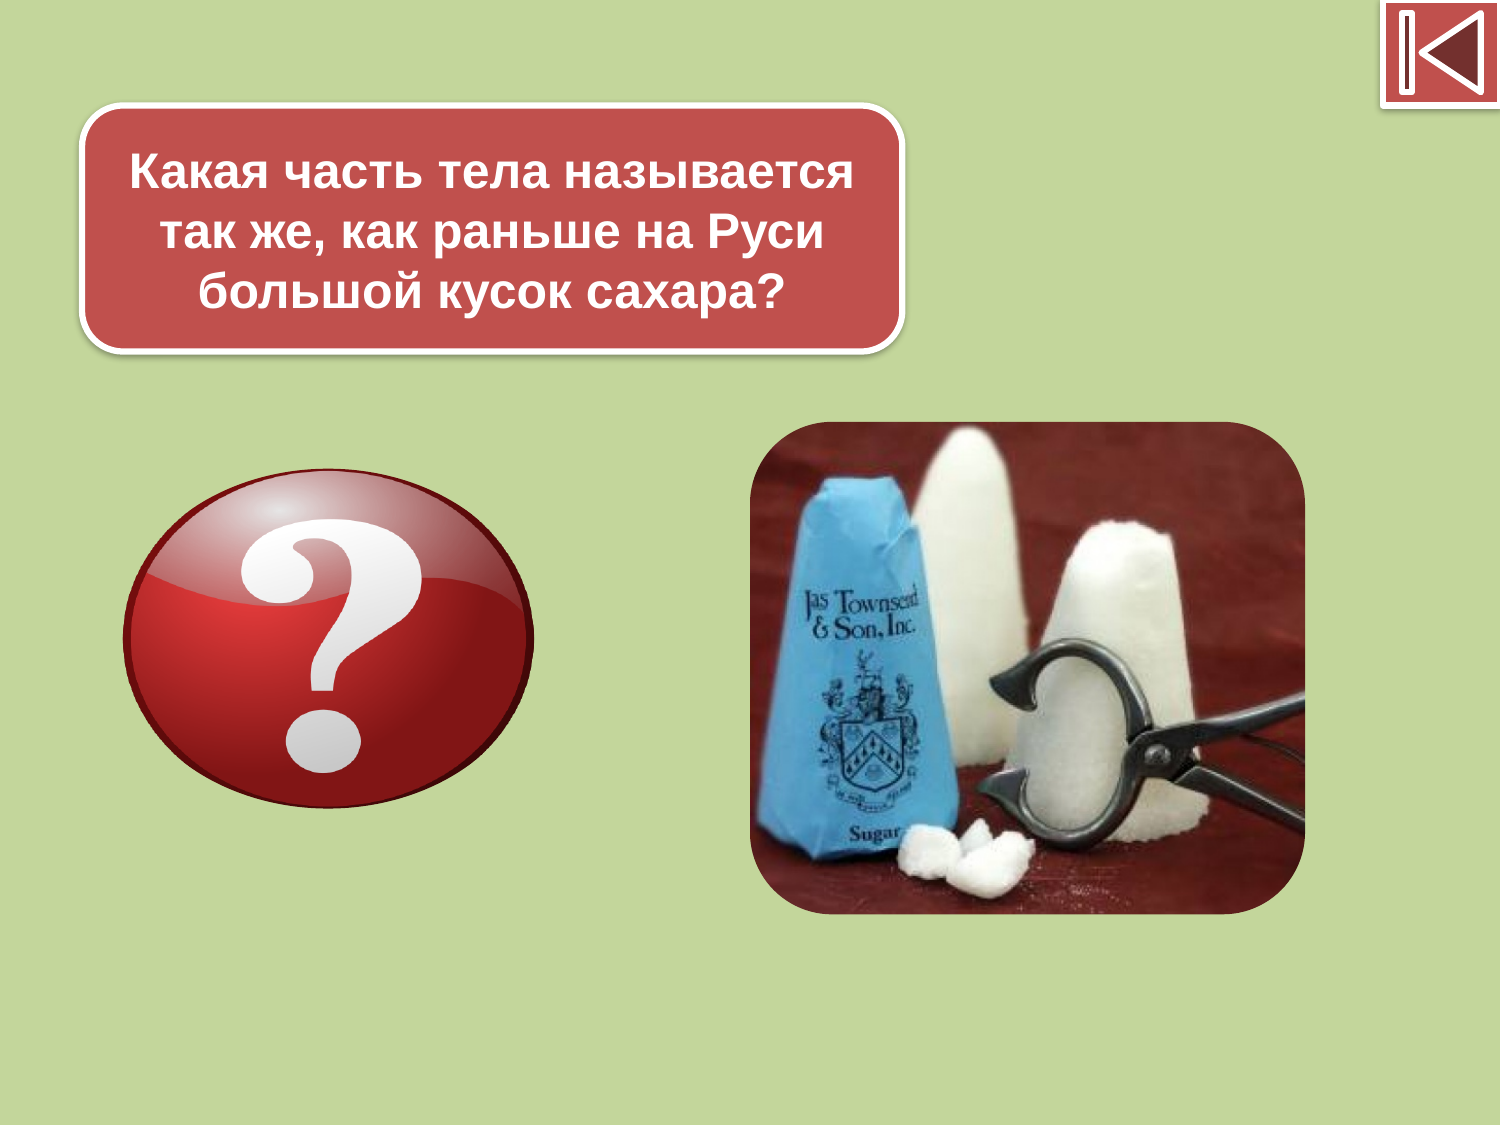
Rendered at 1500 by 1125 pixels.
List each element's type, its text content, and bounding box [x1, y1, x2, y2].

text_box [1380, 0, 1500, 109]
text_box Какая часть тела называется так же, как раньше на Руси большой кусок сахара? [78, 102, 906, 355]
picture [116, 468, 540, 809]
picture [749, 421, 1306, 915]
